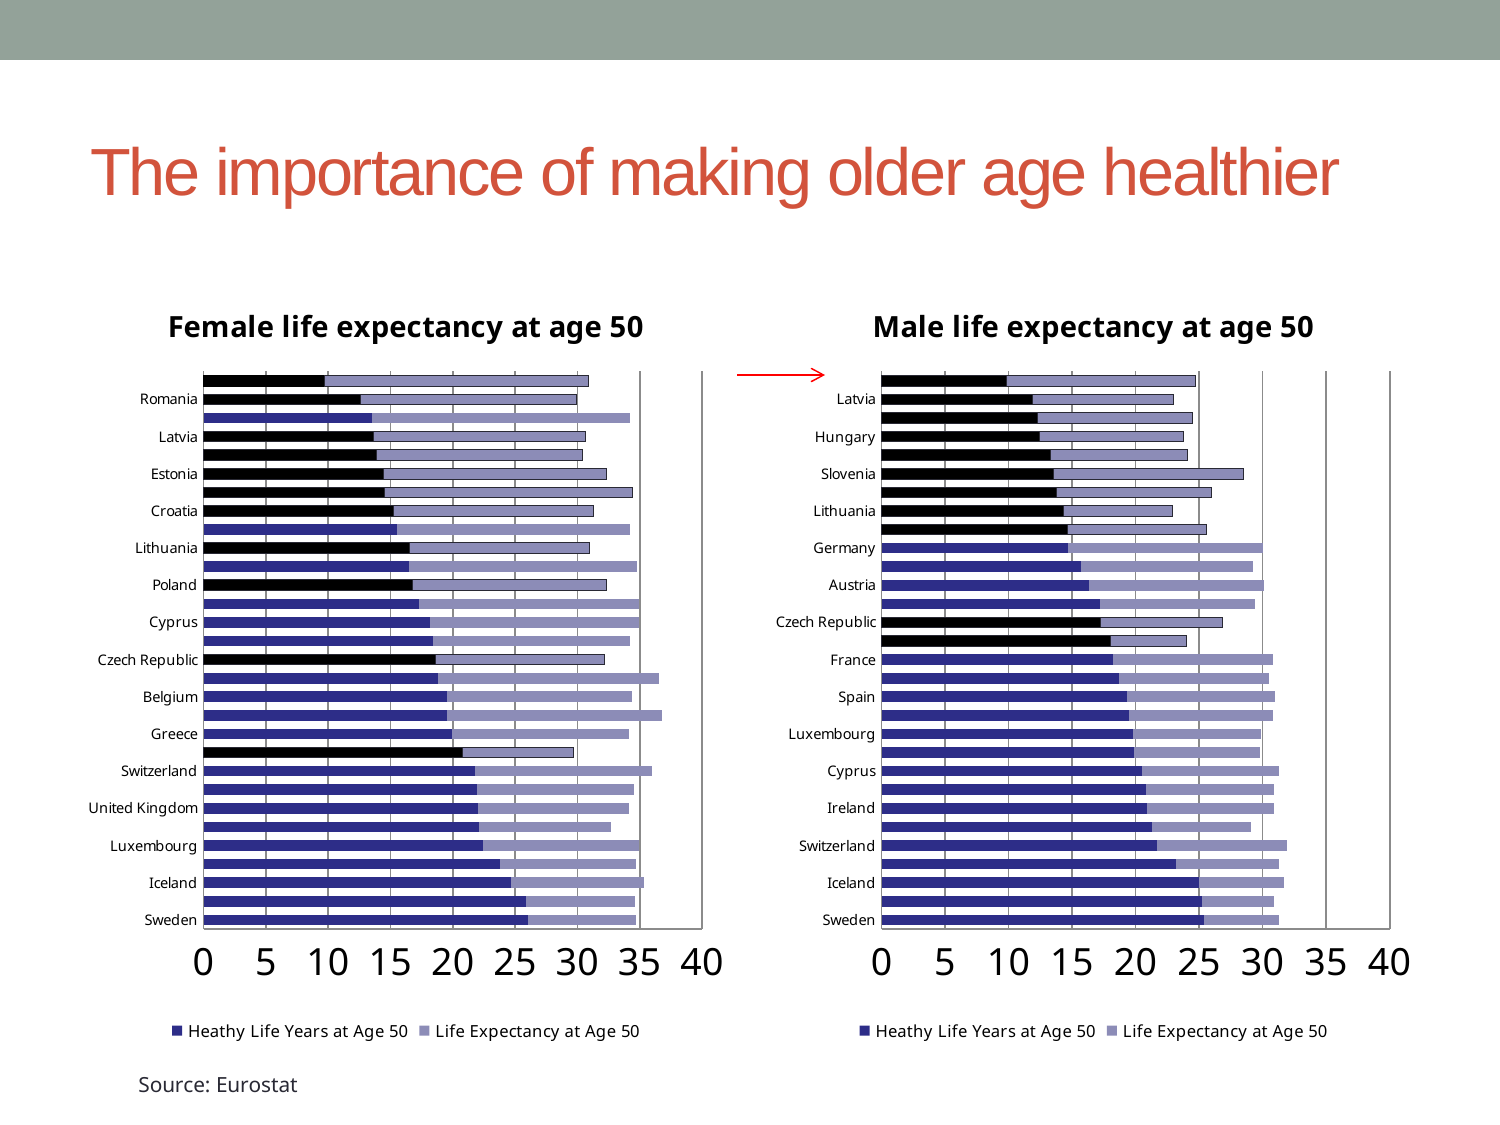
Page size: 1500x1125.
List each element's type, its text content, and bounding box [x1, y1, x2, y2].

chart [74, 274, 738, 1049]
title The importance of making older age healthier [75, 87, 1425, 250]
chart [762, 274, 1426, 1049]
text_box Source: Eurostat [123, 1064, 313, 1105]
